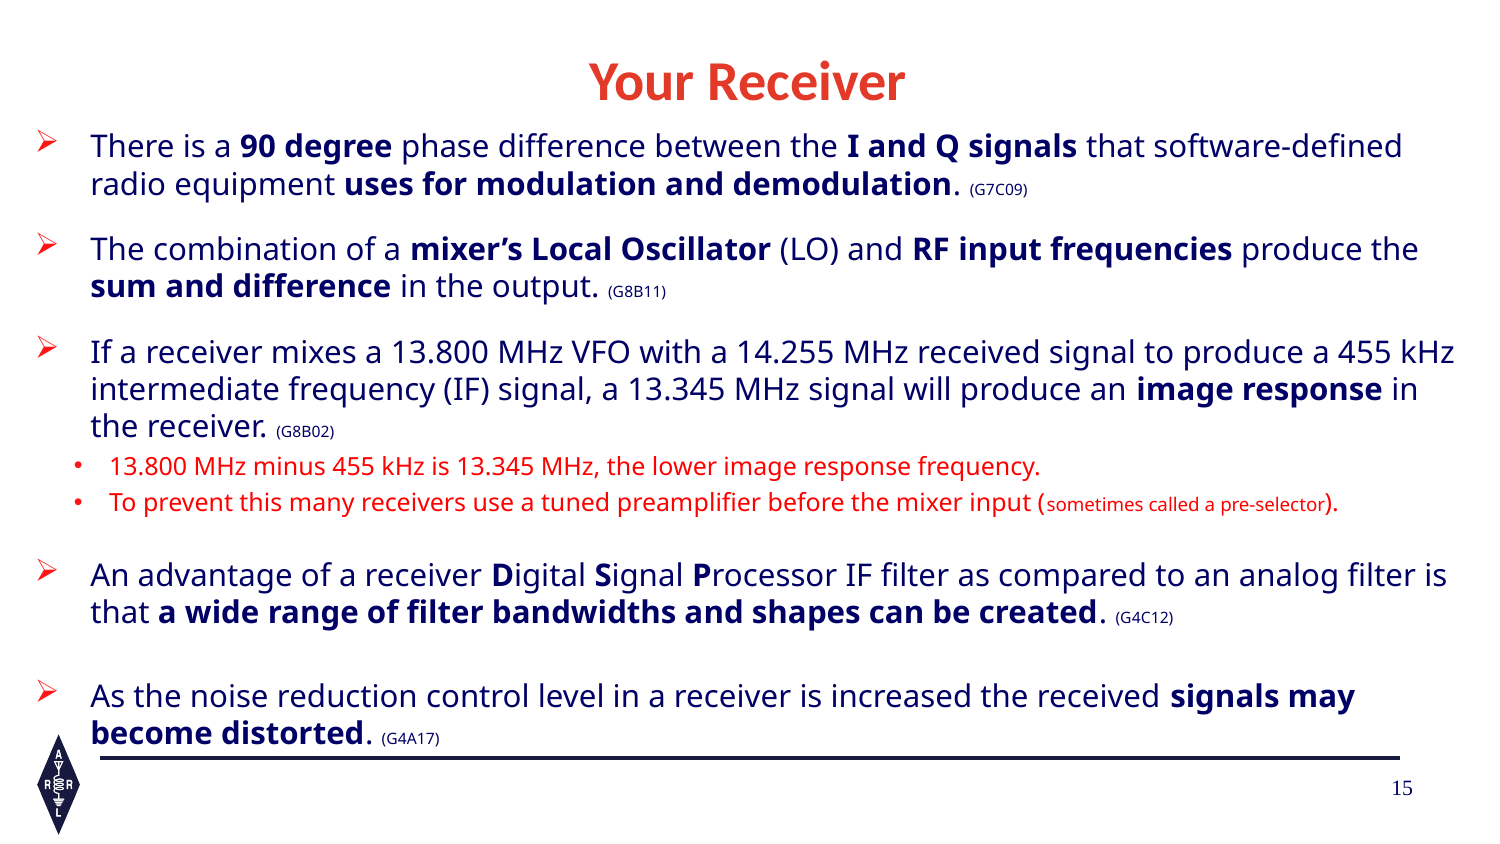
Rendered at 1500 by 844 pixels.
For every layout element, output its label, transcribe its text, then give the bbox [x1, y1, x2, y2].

picture [37, 787, 80, 835]
text_box 15 [1074, 768, 1425, 827]
text_box There is a 90 degree phase difference between the I and Q signals that software-defined radio equipment uses for modulation and demodulation. (G7C09) The combination of a mixer’s Local Oscillator (LO) and RF input frequencies produce the sum and difference in the output. (G8B11) If a receiver mixes a 13.800 MHz VFO with a 14.255 MHz received signal to produce a 455 kHz intermediate frequency (IF) signal, a 13.345 MHz signal will produce an image response in the receiver. (G8B02) 13.800 MHz minus 455 kHz is 13.345 MHz, the lower image response frequency. To prevent this many receivers use a tuned preamplifier before the mixer input (sometimes called a pre-selector). An advantage of a receiver Digital Signal Processor IF filter as compared to an analog filter is that a wide range of filter bandwidths and shapes can be created. (G4C12) As the noise reduction control level in a receiver is increased the received signals may become distorted. (G4A17) [23, 120, 1477, 787]
text_box Your Receiver [41, 31, 1459, 120]
text_box Your Receiver [101, 44, 1395, 145]
